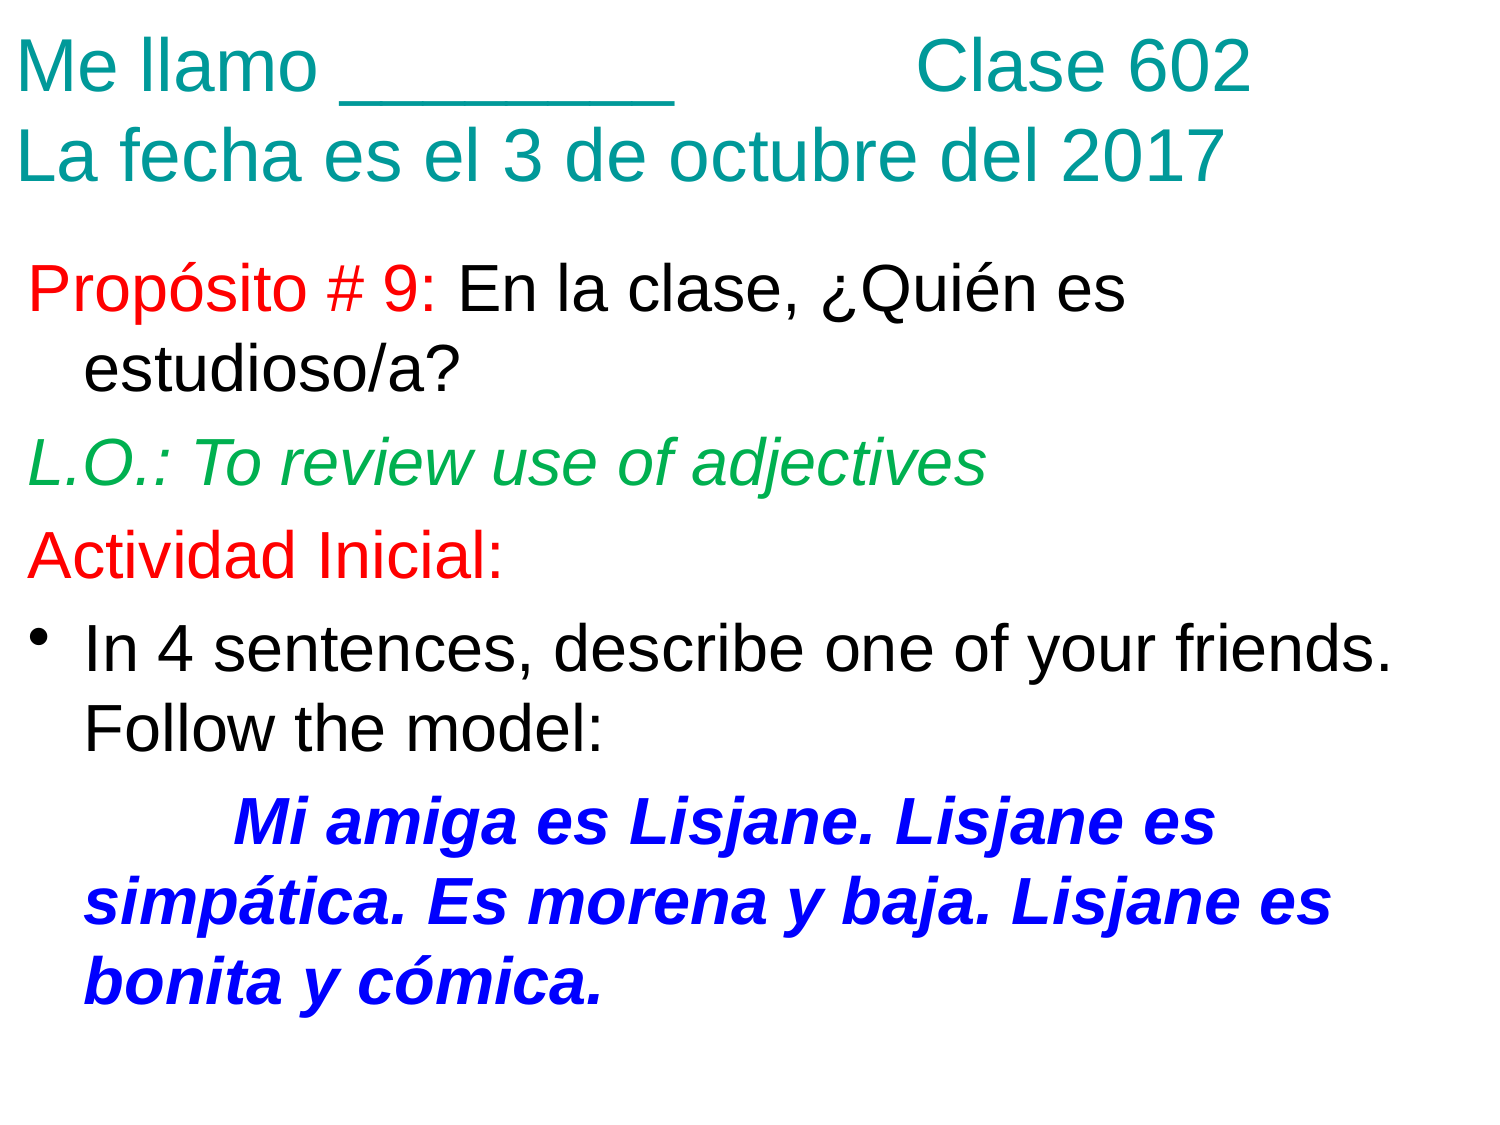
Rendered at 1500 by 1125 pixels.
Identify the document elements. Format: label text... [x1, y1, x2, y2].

title Me llamo ________ Clase 602 La fecha es el 3 de octubre del 2017 [0, 12, 1500, 200]
list Propósito # 9: En la clase, ¿Quién es estudioso/a? L.O.: To review use of adjectives Actividad Inicial: In 4 sentences, describe one of your friends. Follow the model: Mi amiga es Lisjane. Lisjane es simpática. Es morena y baja. Lisjane es bonita y cómica. [12, 237, 1488, 1038]
